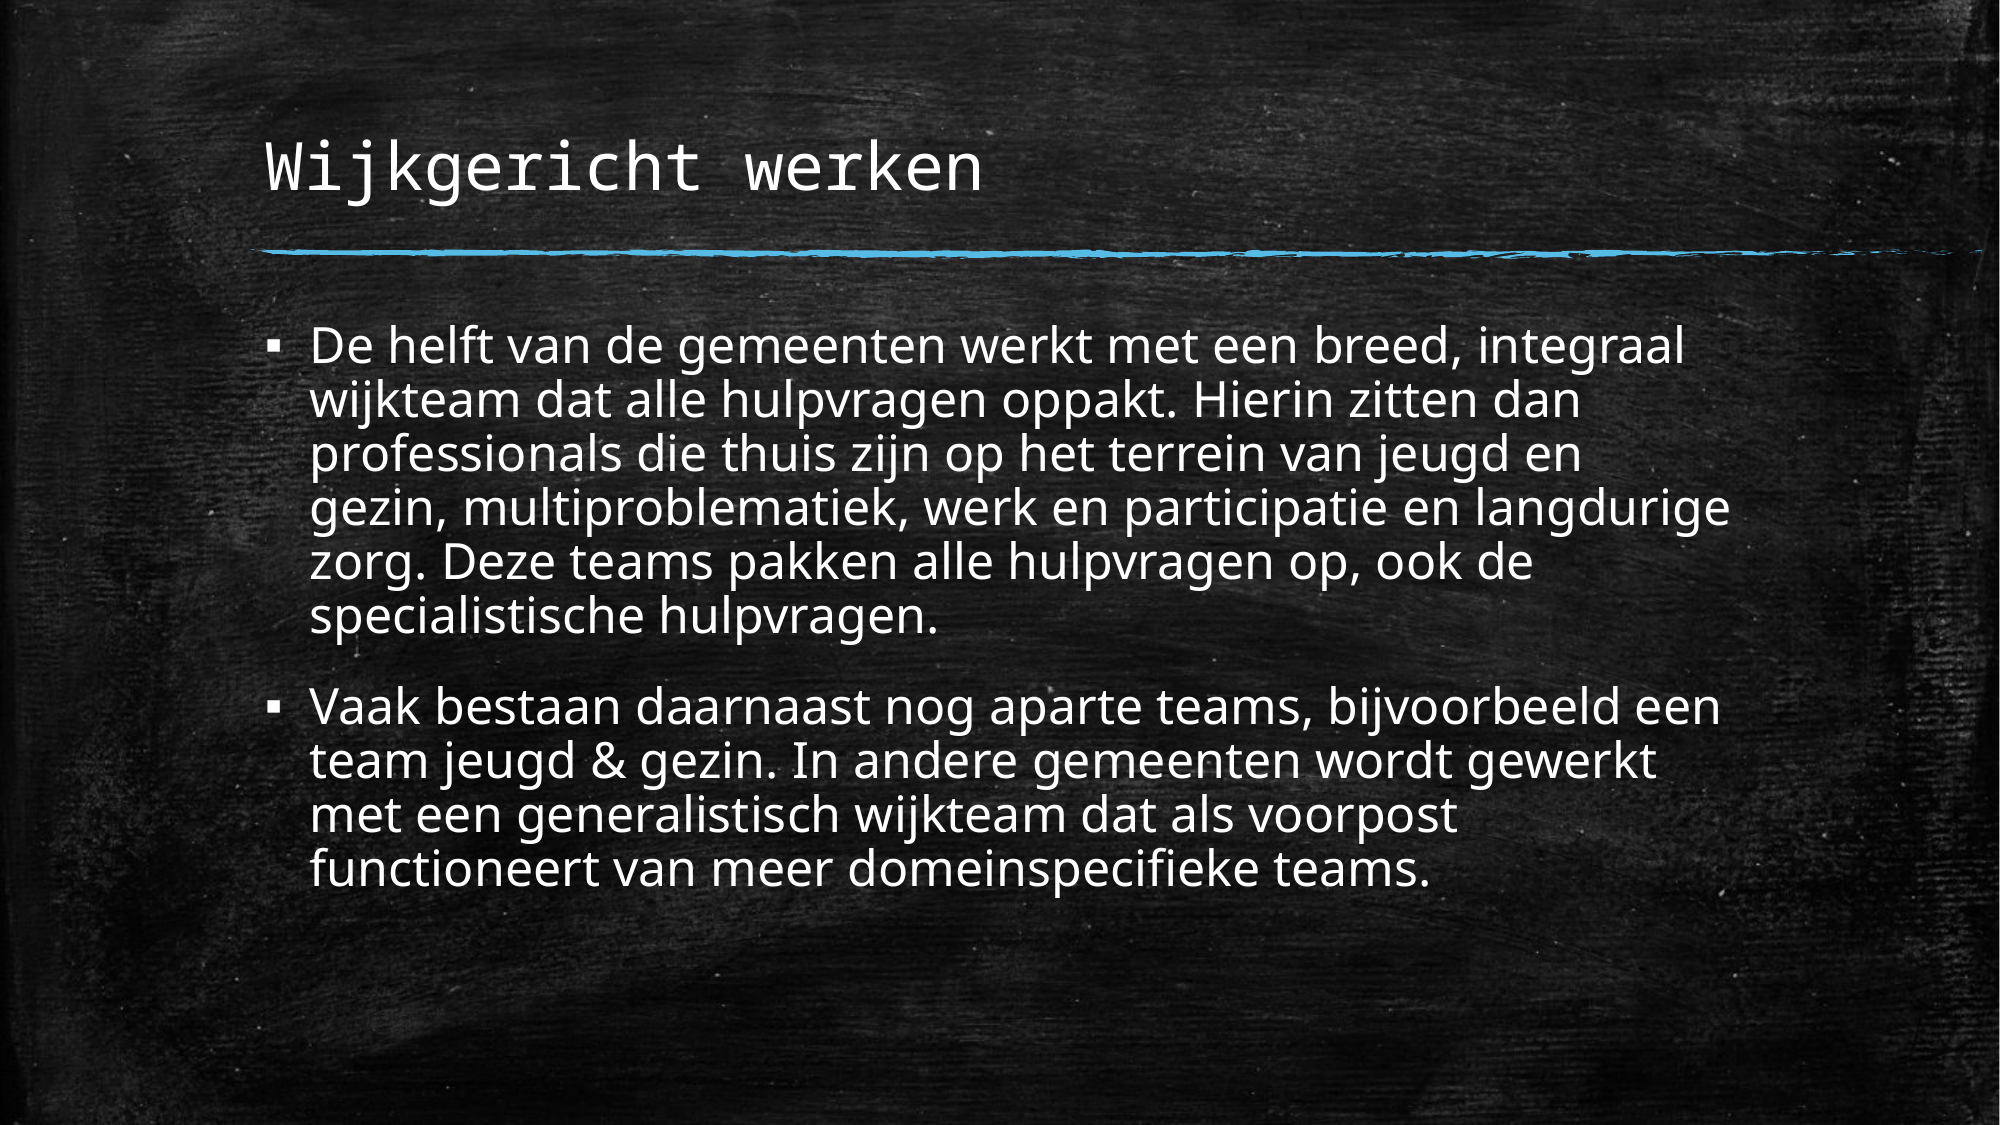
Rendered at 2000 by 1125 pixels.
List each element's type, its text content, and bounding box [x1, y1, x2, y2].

title Wijkgericht werken [249, 45, 1750, 213]
list De helft van de gemeenten werkt met een breed, integraal wijkteam dat alle hulpvragen oppakt. Hierin zitten dan professionals die thuis zijn op het terrein van jeugd en gezin, multiproblematiek, werk en participatie en langdurige zorg. Deze teams pakken alle hulpvragen op, ook de specialistische hulpvragen. Vaak bestaan daarnaast nog aparte teams, bijvoorbeeld een team jeugd & gezin. In andere gemeenten wordt gewerkt met een generalistisch wijkteam dat als voorpost functioneert van meer domeinspecifieke teams. [249, 312, 1750, 1013]
